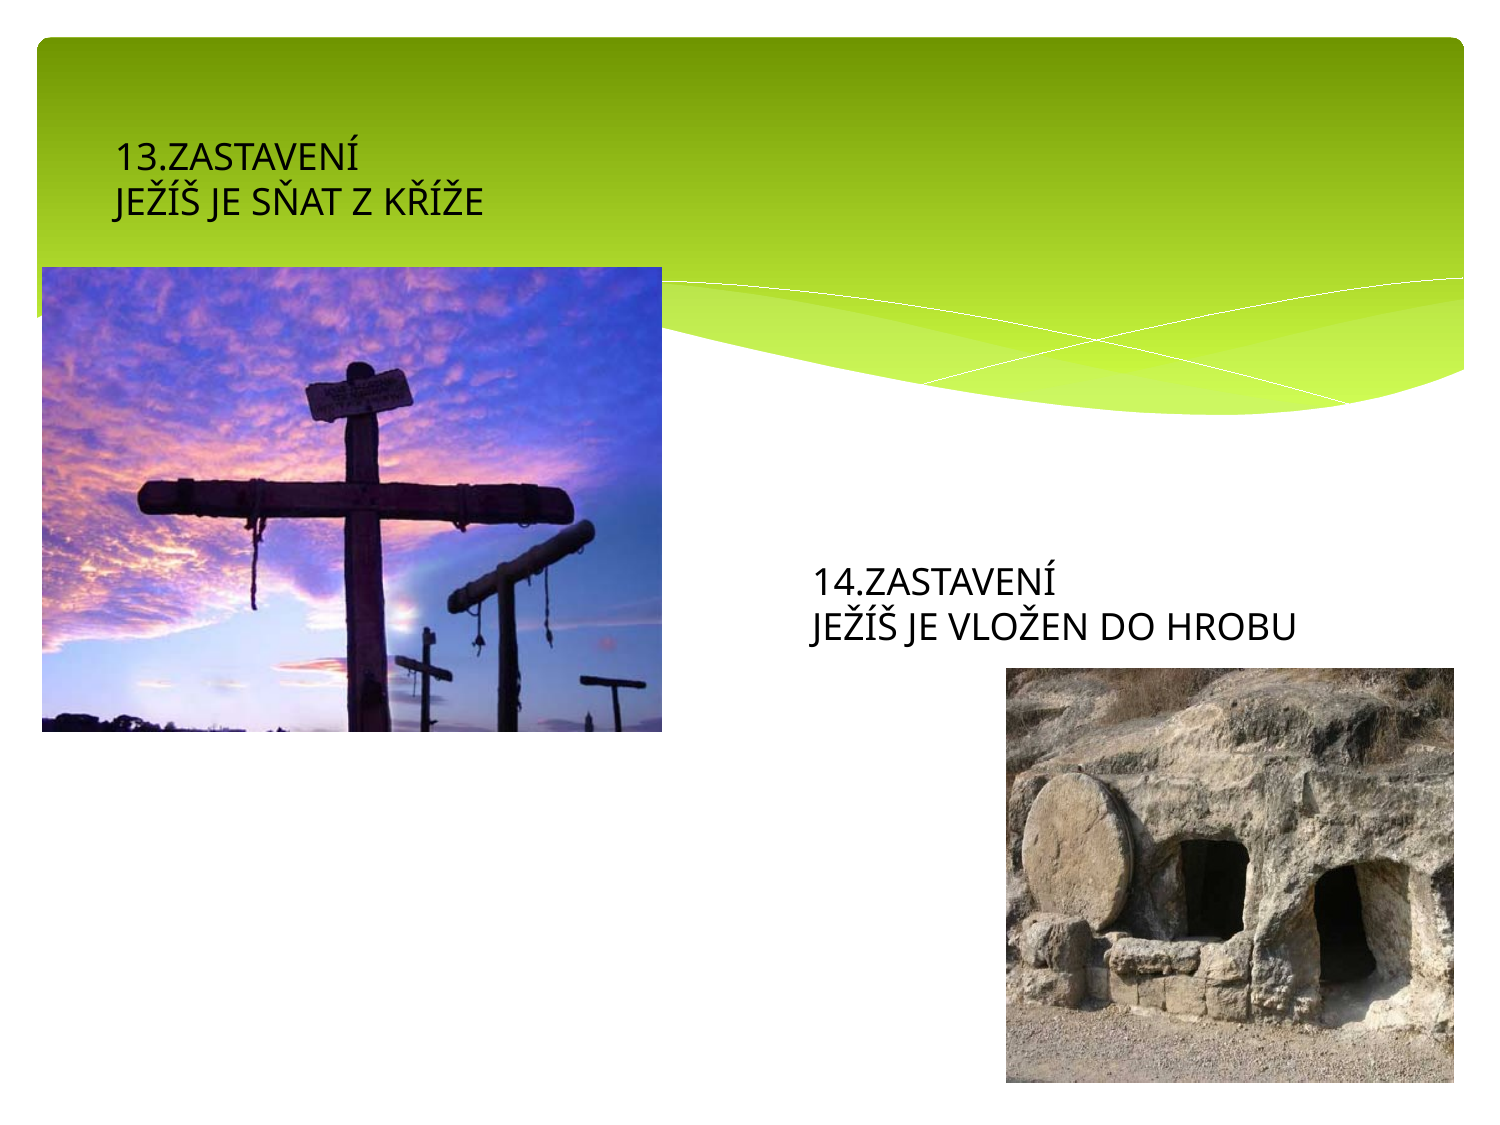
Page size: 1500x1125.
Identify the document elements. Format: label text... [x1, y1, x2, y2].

picture [1006, 668, 1454, 1083]
picture [41, 266, 663, 733]
text_box 13.ZASTAVENÍ JEŽÍŠ JE SŇAT Z KŘÍŽE [100, 125, 786, 231]
text_box 14.ZASTAVENÍ JEŽÍŠ JE VLOŽEN DO HROBU [797, 550, 1376, 656]
